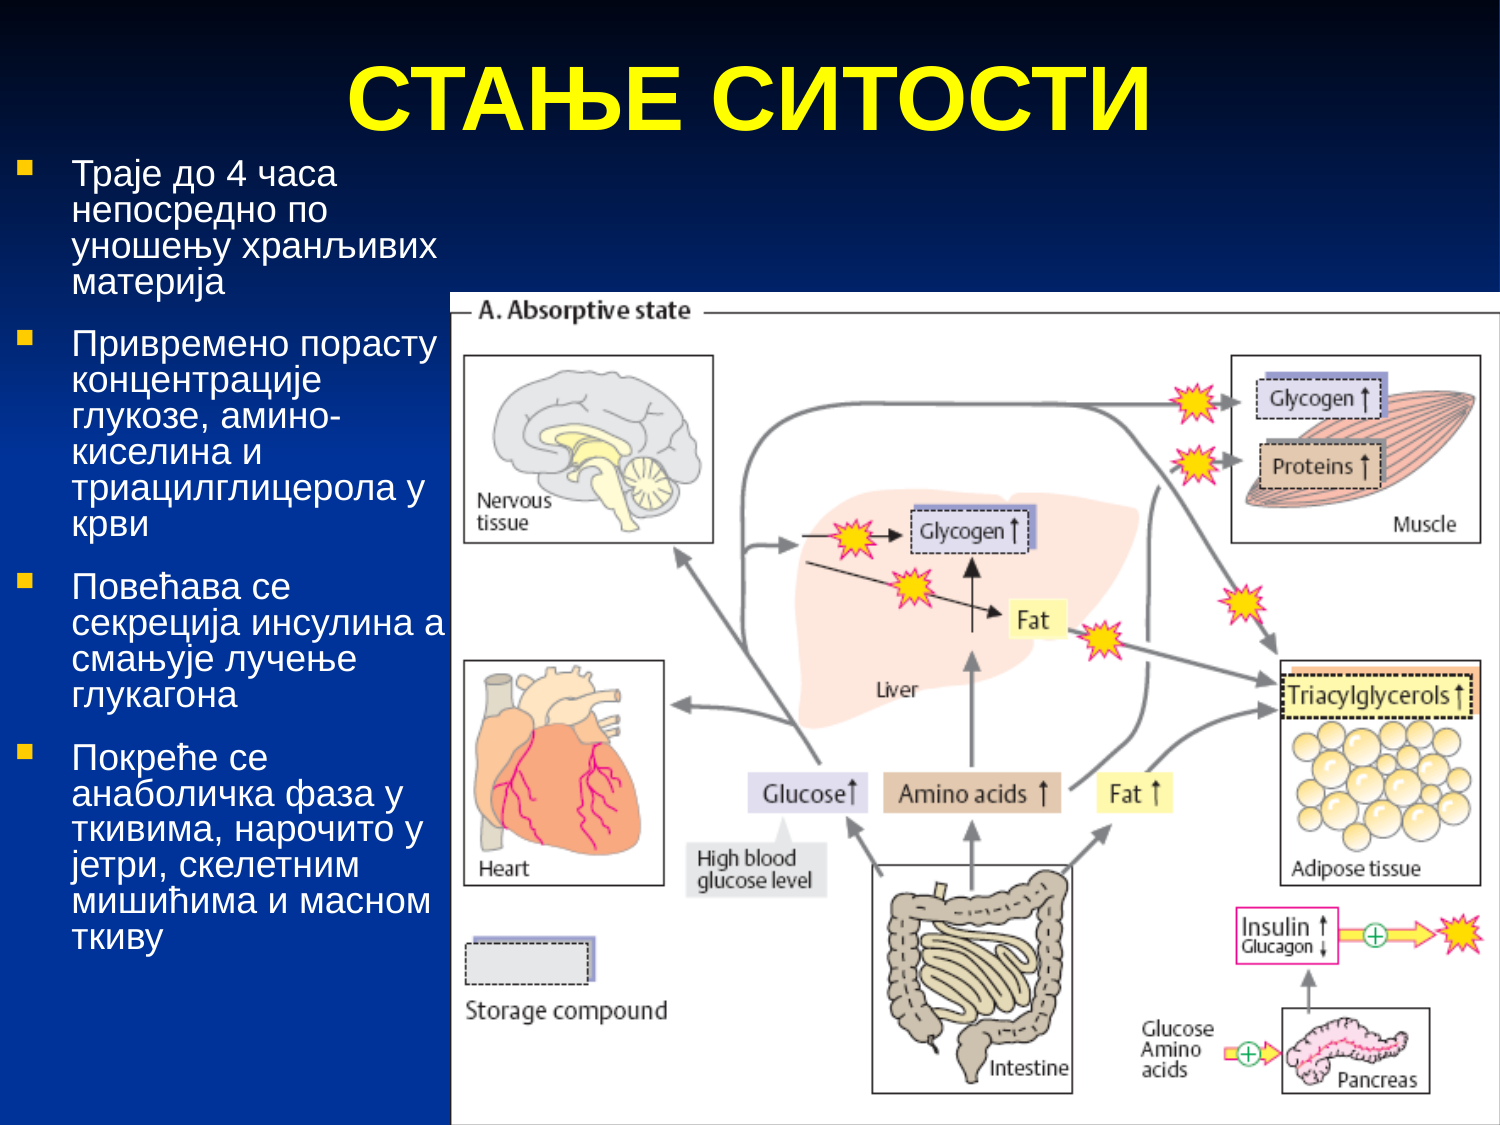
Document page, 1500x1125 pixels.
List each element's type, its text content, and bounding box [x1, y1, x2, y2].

picture [449, 292, 1500, 1125]
list Траје до 4 часа непосредно по уношењу хранљивих материја Привремено порасту концентрације глукозе, амино-киселина и триацилглицерола у крви Повећава се секреција инсулина а смањује лучење глукагона Покреће се анаболичка фаза у ткивима, нарочито у јетри, скелетним мишићима и масном ткиву [0, 149, 463, 1125]
title СТАЊЕ СИТОСТИ [74, 0, 1426, 188]
